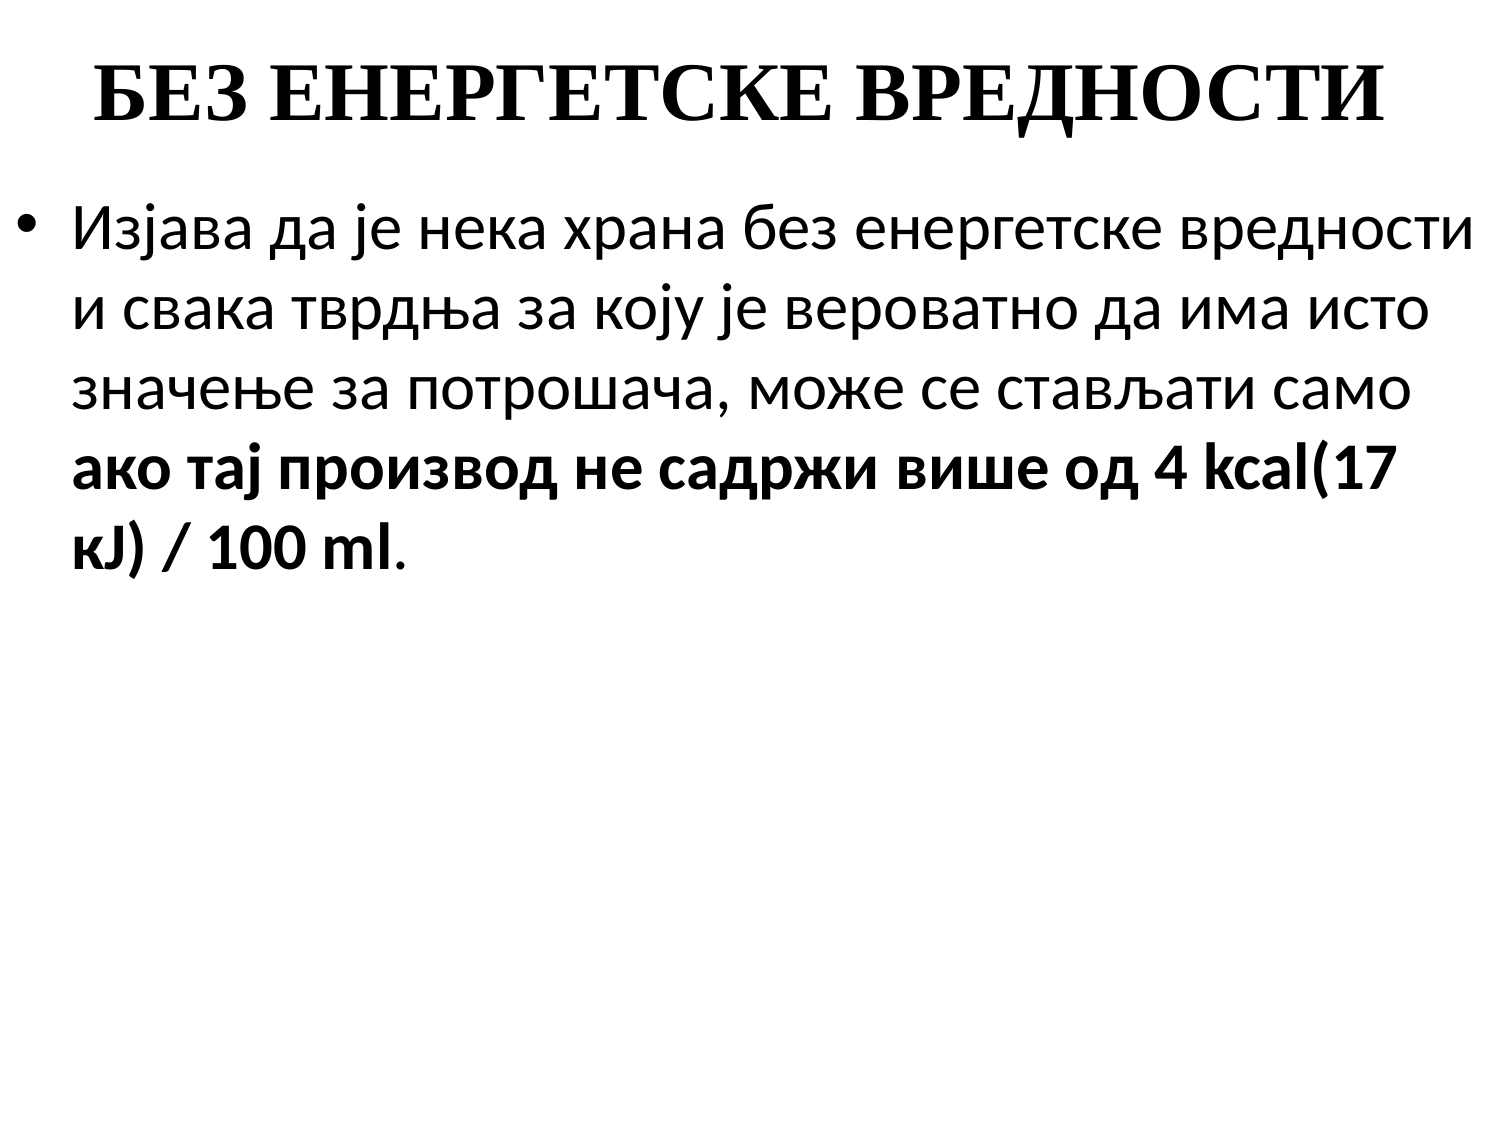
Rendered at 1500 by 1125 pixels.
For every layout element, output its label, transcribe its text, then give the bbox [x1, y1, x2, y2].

title БЕЗ ЕНЕРГЕТСКЕ ВРЕДНОСТИ [0, 0, 1500, 174]
list Изјава да је нека храна без енергетске вредности и свака тврдња за коју је вероватно да има исто значење за потрошача, може се стављати само ако тај производ не садржи више од 4 kcal(17 кЈ) / 100 ml. [0, 174, 1500, 1125]
